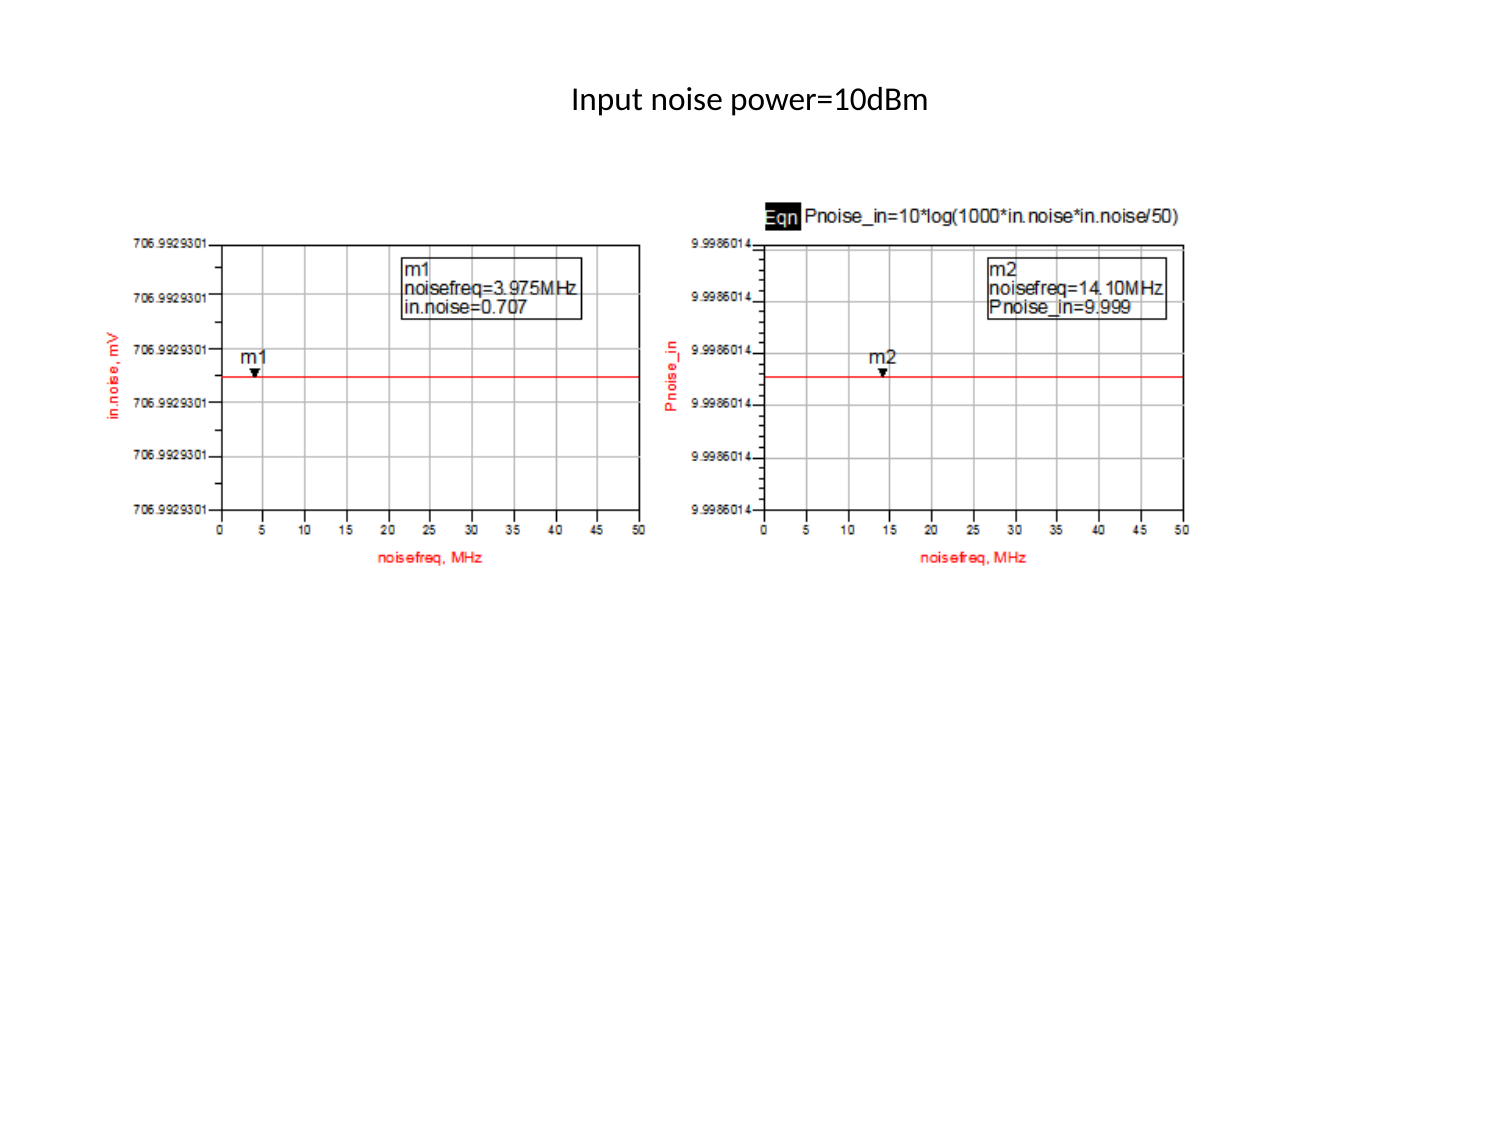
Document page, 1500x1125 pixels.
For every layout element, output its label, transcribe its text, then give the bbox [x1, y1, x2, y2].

picture [87, 187, 1223, 577]
title Input noise power=10dBm [75, 45, 1425, 150]
